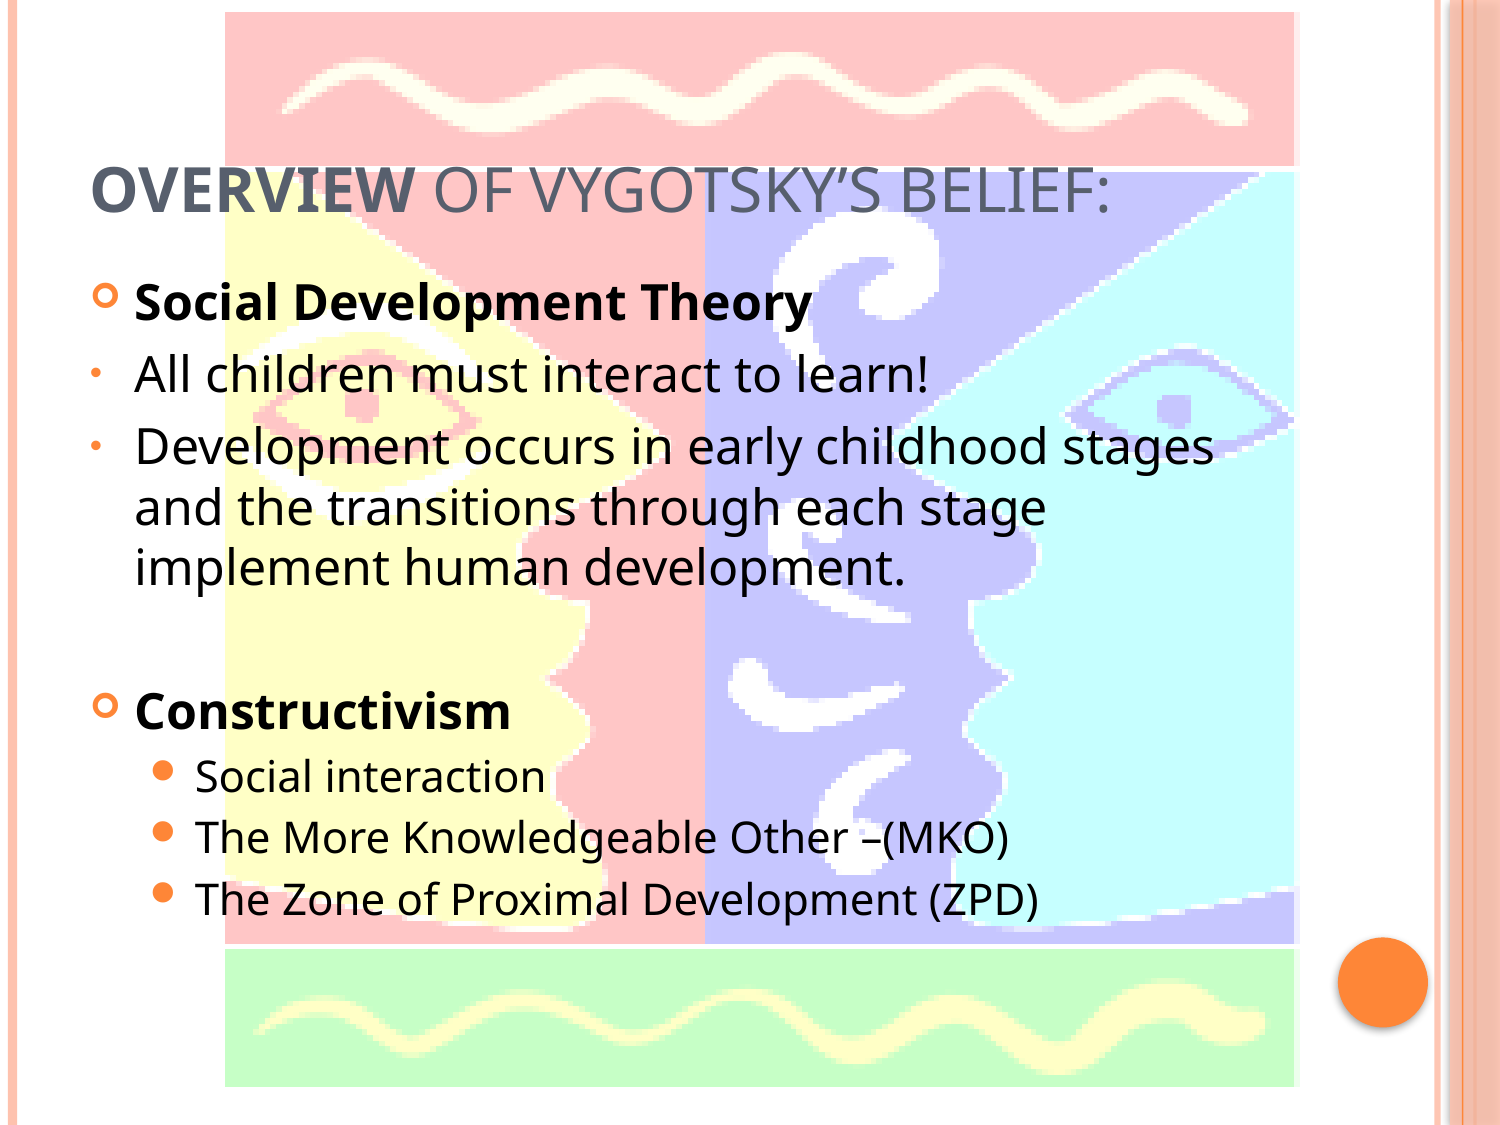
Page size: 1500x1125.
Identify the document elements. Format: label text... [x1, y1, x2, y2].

list Social Development Theory All children must interact to learn! Development occurs in early childhood stages and the transitions through each stage implement human development. Constructivism Social interaction The More Knowledgeable Other –(MKO) The Zone of Proximal Development (ZPD) [75, 262, 218, 1062]
picture [224, 12, 1301, 1088]
title Overview of Vygotsky’s Belief: [75, 45, 218, 233]
